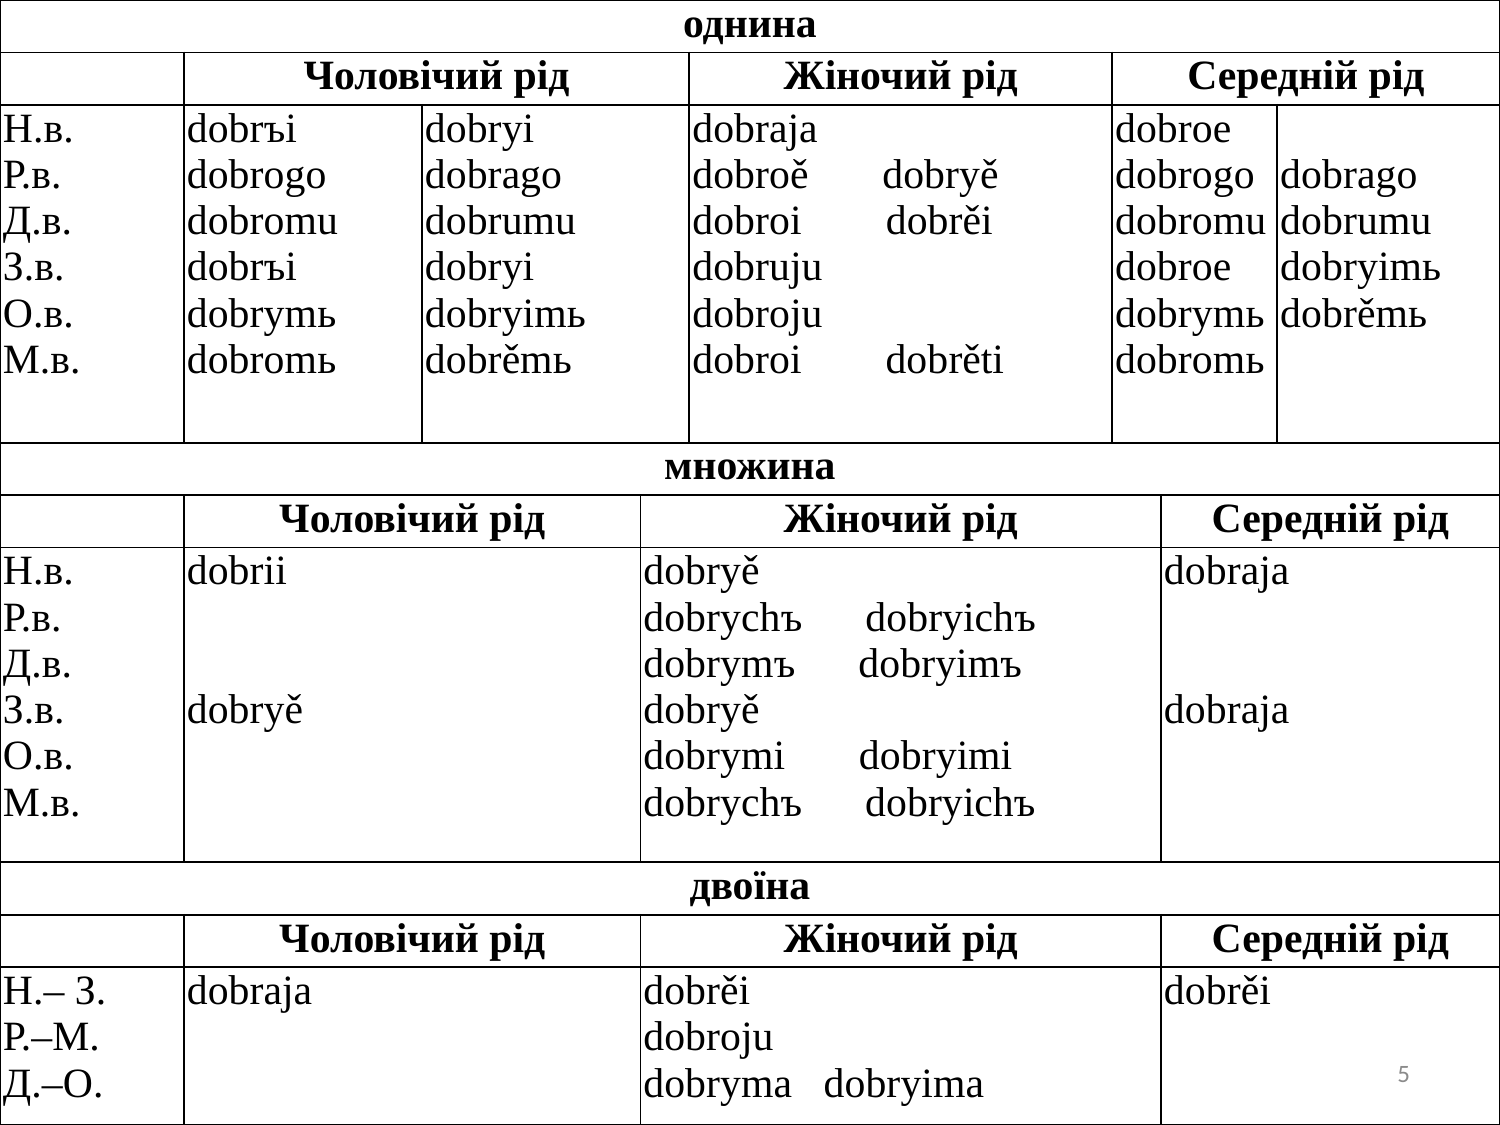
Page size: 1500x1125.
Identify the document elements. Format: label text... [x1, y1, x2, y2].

slide_number 5 [1074, 1042, 1425, 1103]
table_cell Чоловічий рід [185, 496, 640, 547]
table_cell [1, 496, 183, 547]
table_cell dobrěi dobroju dobryma dobryima [641, 968, 1160, 1124]
table_cell Жіночий рід [641, 916, 1160, 966]
table_cell dobraja [185, 968, 640, 1124]
table_cell двоїна [1, 863, 1499, 914]
table_cell Н.– З. Р.–М. Д.–О. [1, 968, 183, 1124]
table_cell dobryě dobrychъ dobryichъ dobrymъ dobryimъ dobryě dobrymi dobryimi dobrychъ dobryichъ [641, 548, 1160, 861]
table_cell dobraja dobraja [1162, 548, 1499, 861]
table_header однина [1, 1, 1499, 52]
table_cell dobroe dobrogo dobromu dobroe dobrymь dobromь [1113, 106, 1276, 442]
table_cell dobraja dobroě dobryě dobroi dobrěi dobruju dobroju dobroi dobrěti [690, 106, 1111, 442]
table_cell Середній рід [1162, 916, 1499, 966]
table_cell [1, 53, 183, 104]
table_cell dobrii dobryě [185, 548, 640, 861]
table_cell Чоловічий рід [185, 53, 688, 104]
table_cell Н.в. Р.в. Д.в. З.в. О.в. М.в. [1, 548, 183, 861]
table_cell множина [1, 444, 1499, 494]
table_cell Середній рід [1162, 496, 1499, 547]
table_cell dobrago dobrumu dobryimь dobrěmь [1278, 106, 1499, 442]
table_cell Середній рід [1113, 53, 1499, 104]
table_cell dobrěi [1162, 968, 1499, 1124]
table_cell Жіночий рід [641, 496, 1160, 547]
table_cell Н.в. Р.в. Д.в. З.в. О.в. М.в. [1, 106, 183, 442]
table_cell dobryi dobrago dobrumu dobryi dobryimь dobrěmь [423, 106, 688, 442]
table_cell Чоловічий рід [185, 916, 640, 966]
table_cell dobrъi dobrogo dobromu dobrъi dobrymь dobromь [185, 106, 421, 442]
table_cell Жіночий рід [690, 53, 1111, 104]
table_cell [1, 916, 183, 966]
